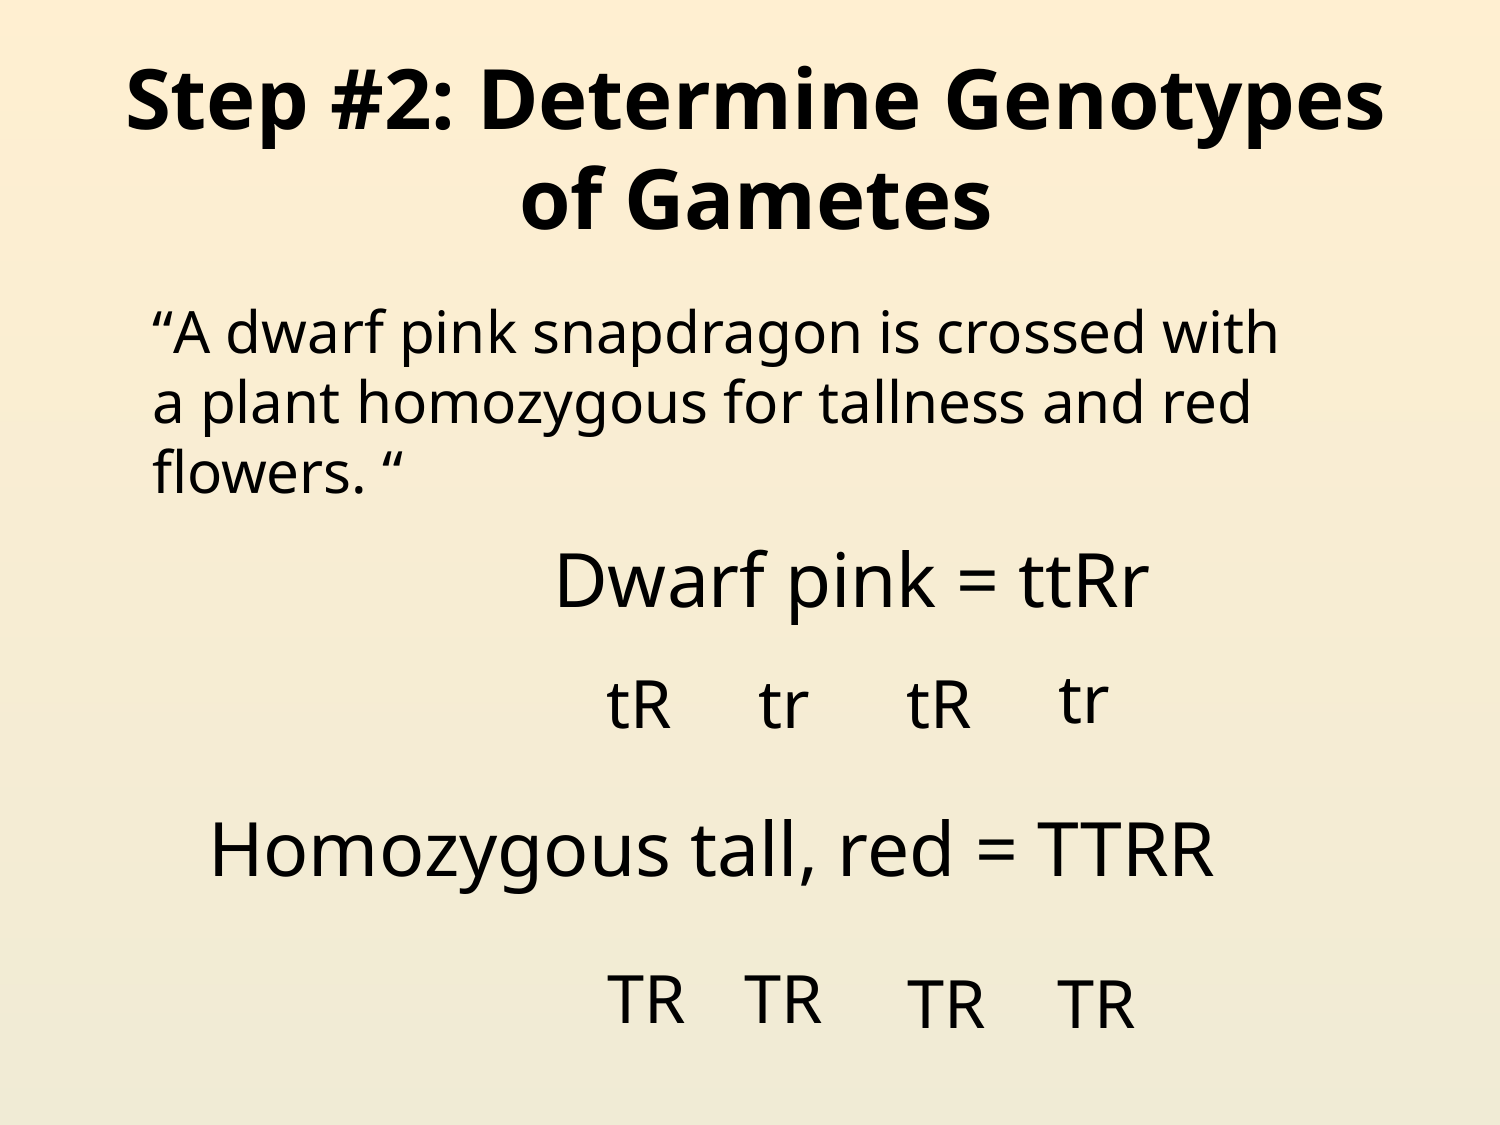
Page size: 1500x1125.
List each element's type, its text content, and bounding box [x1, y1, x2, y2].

text_box TR [892, 954, 1001, 1049]
text_box “A dwarf pink snapdragon is crossed with a plant homozygous for tallness and red flowers. “ [137, 287, 1313, 513]
text_box tR [592, 654, 688, 749]
text_box tR [892, 654, 988, 749]
text_box TR [1042, 954, 1151, 1049]
text_box Dwarf pink = ttRr [538, 524, 1166, 630]
text_box TR [730, 949, 839, 1045]
text_box tr [744, 654, 826, 749]
title Step #2: Determine Genotypes of Gametes [62, 24, 1451, 268]
text_box TR [592, 949, 701, 1045]
text_box tr [1044, 649, 1126, 745]
text_box Homozygous tall, red = TTRR [193, 793, 1232, 899]
